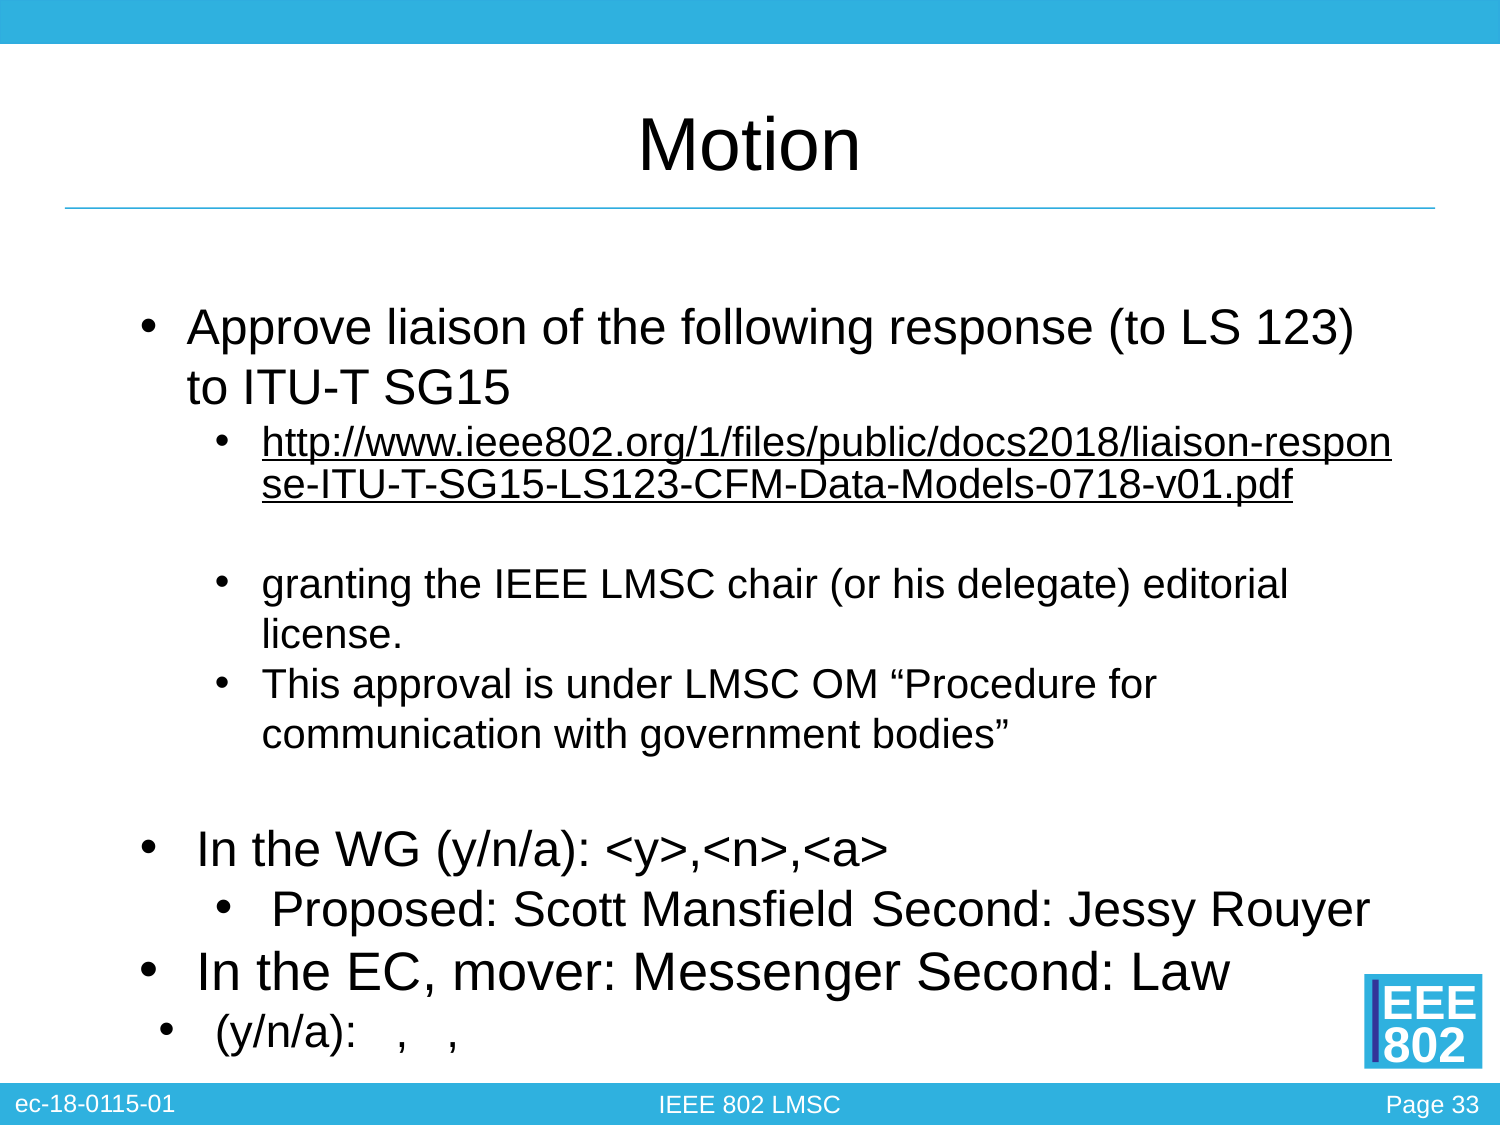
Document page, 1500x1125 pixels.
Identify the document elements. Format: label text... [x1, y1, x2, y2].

title Motion [75, 75, 1425, 205]
text_box Approve liaison of the following response (to LS 123) to ITU-T SG15 http://www.ieee802.org/1/files/public/docs2018/liaison-response-ITU-T-SG15-LS123-CFM-Data-Models-0718-v01.pdf granting the IEEE LMSC chair (or his delegate) editorial license. This approval is under LMSC OM “Procedure for communication with government bodies” In the WG (y/n/a): <y>,<n>,<a> Proposed: Scott Mansfield Second: Jessy Rouyer In the EC, mover: Messenger Second: Law (y/n/a): , , [125, 287, 1425, 1023]
